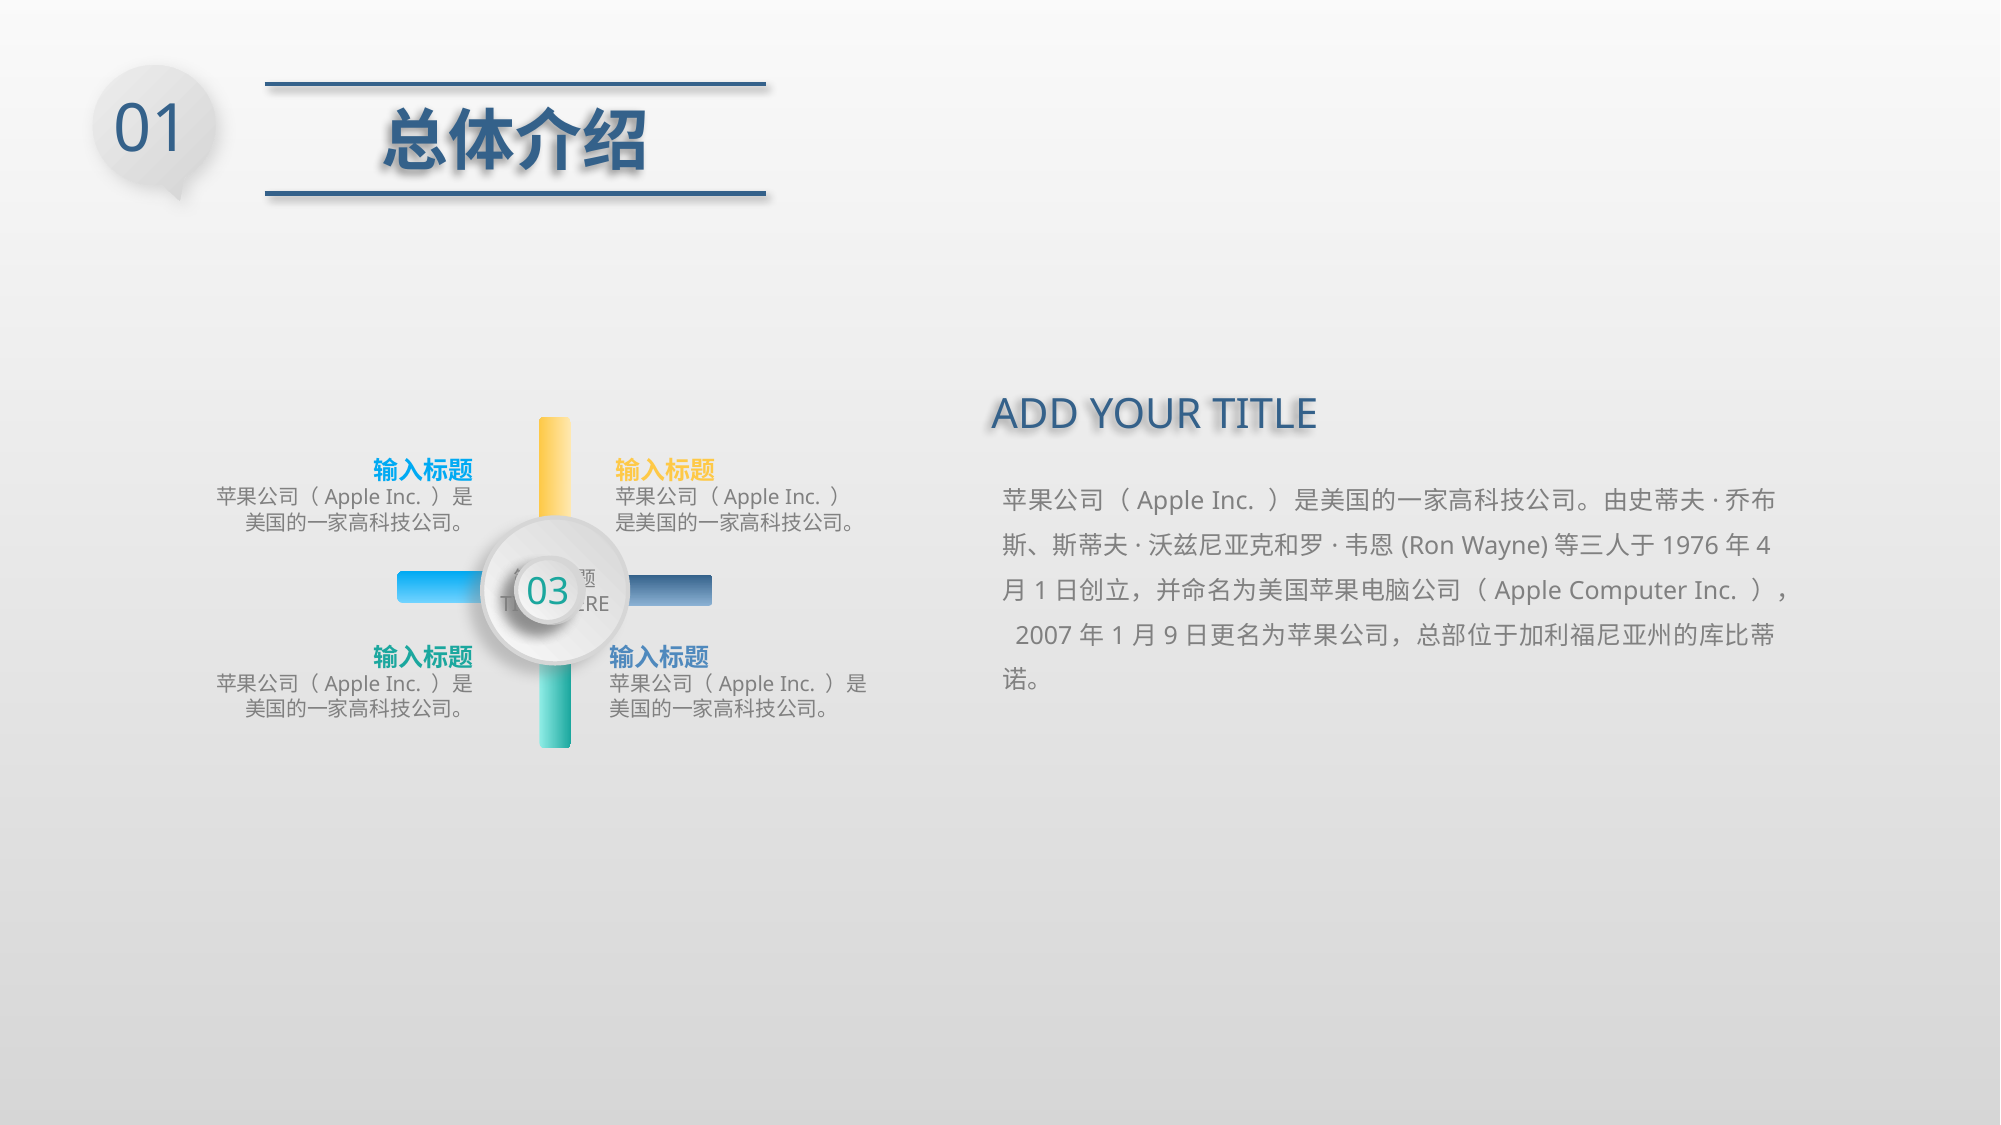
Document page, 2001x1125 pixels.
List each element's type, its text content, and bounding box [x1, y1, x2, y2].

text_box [588, 557, 594, 622]
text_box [512, 559, 590, 623]
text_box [92, 65, 216, 186]
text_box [264, 84, 767, 194]
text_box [475, 517, 635, 664]
text_box 输入标题 苹果公司（Apple Inc. ）是美国的一家高科技公司。 [595, 633, 891, 729]
text_box 输入标题 苹果公司（Apple Inc. ）是美国的一家高科技公司。 [600, 446, 886, 542]
text_box 输入标题 苹果公司（Apple Inc. ）是美国的一家高科技公司。 [192, 633, 488, 729]
text_box 输入标题 苹果公司（Apple Inc. ）是美国的一家高科技公司。 [192, 446, 488, 542]
text_box 苹果公司（Apple Inc. ）是美国的一家高科技公司。由史蒂夫·乔布斯、斯蒂夫·沃兹尼亚克和罗·韦恩(Ron Wayne)等三人于1976年4月1日创立，并命名为美国苹果电脑公司（Apple Computer Inc. ）， 2007年1月9日更名为苹果公司，总部位于加利福尼亚州的库比蒂诺。 [987, 462, 1792, 702]
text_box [509, 558, 587, 622]
text_box [635, 573, 714, 608]
text_box [538, 676, 572, 750]
text_box [538, 416, 572, 517]
text_box ADD YOUR TITLE [976, 379, 1334, 445]
text_box [396, 570, 467, 605]
